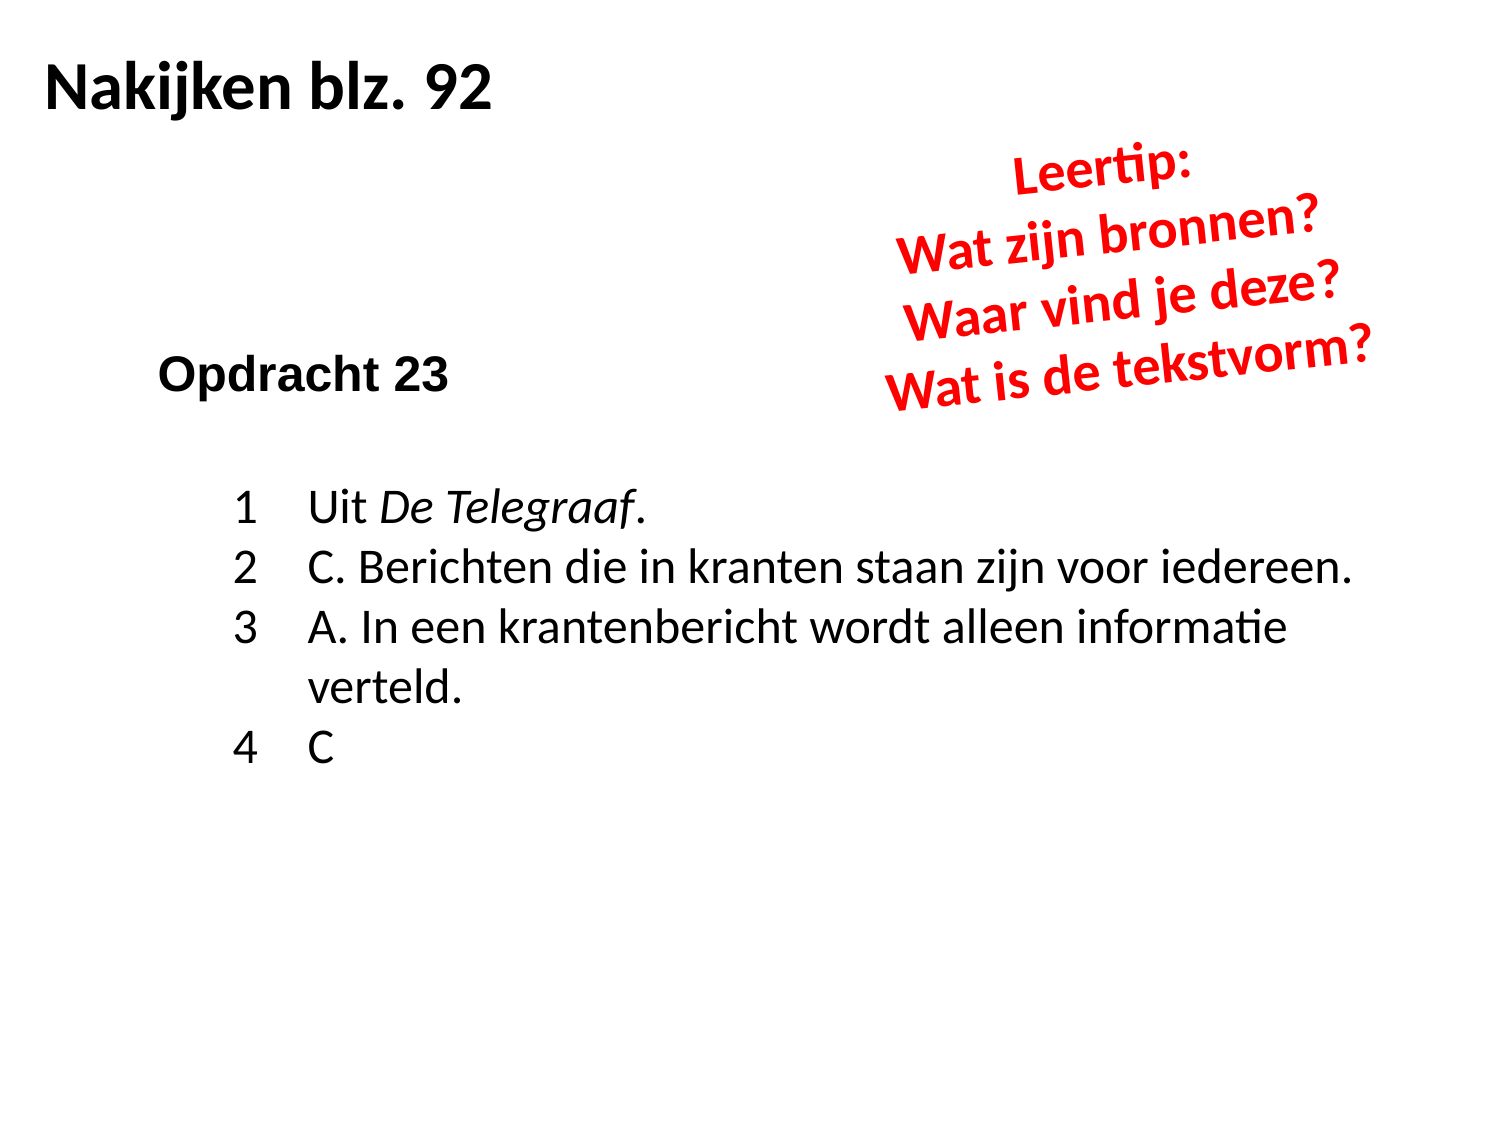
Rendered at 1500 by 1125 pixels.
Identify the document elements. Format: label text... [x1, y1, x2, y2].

text_box Nakijken blz. 92 [29, 42, 986, 131]
text_box Opdracht 23 Uit De Telegraaf. C. Berichten die in kranten staan zijn voor iedereen. A. In een krantenbericht wordt alleen informatie verteld. C [142, 373, 1438, 842]
text_box Leertip: Wat zijn bronnen? Waar vind je deze? Wat is de tekstvorm? [809, 92, 1437, 502]
